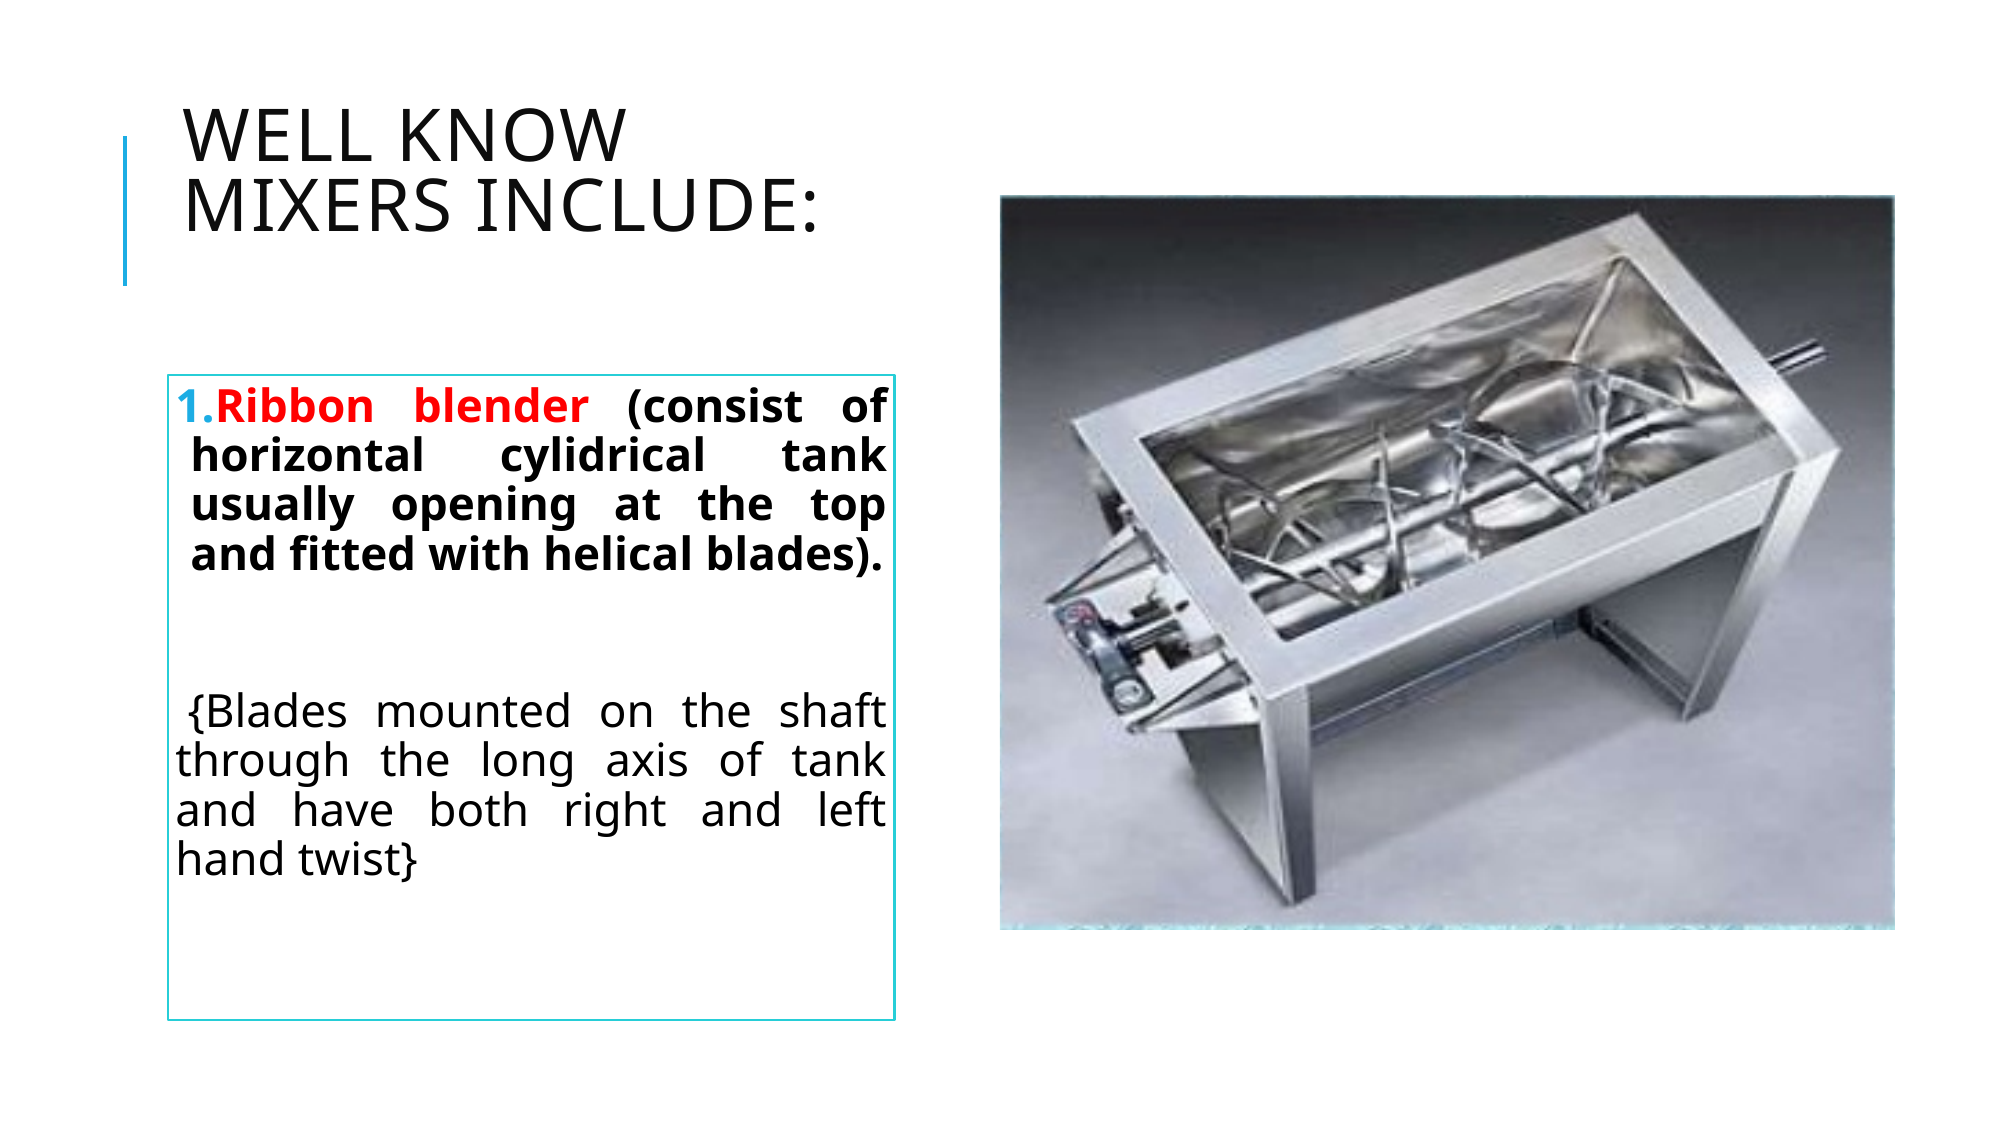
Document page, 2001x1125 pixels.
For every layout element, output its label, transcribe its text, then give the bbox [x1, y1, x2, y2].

picture [999, 195, 1896, 930]
title Well know mixers include: [168, 96, 895, 342]
list Ribbon blender (consist of horizontal cylidrical tank usually opening at the top and fitted with helical blades). {Blades mounted on the shaft through the long axis of tank and have both right and left hand twist} [167, 374, 896, 1021]
